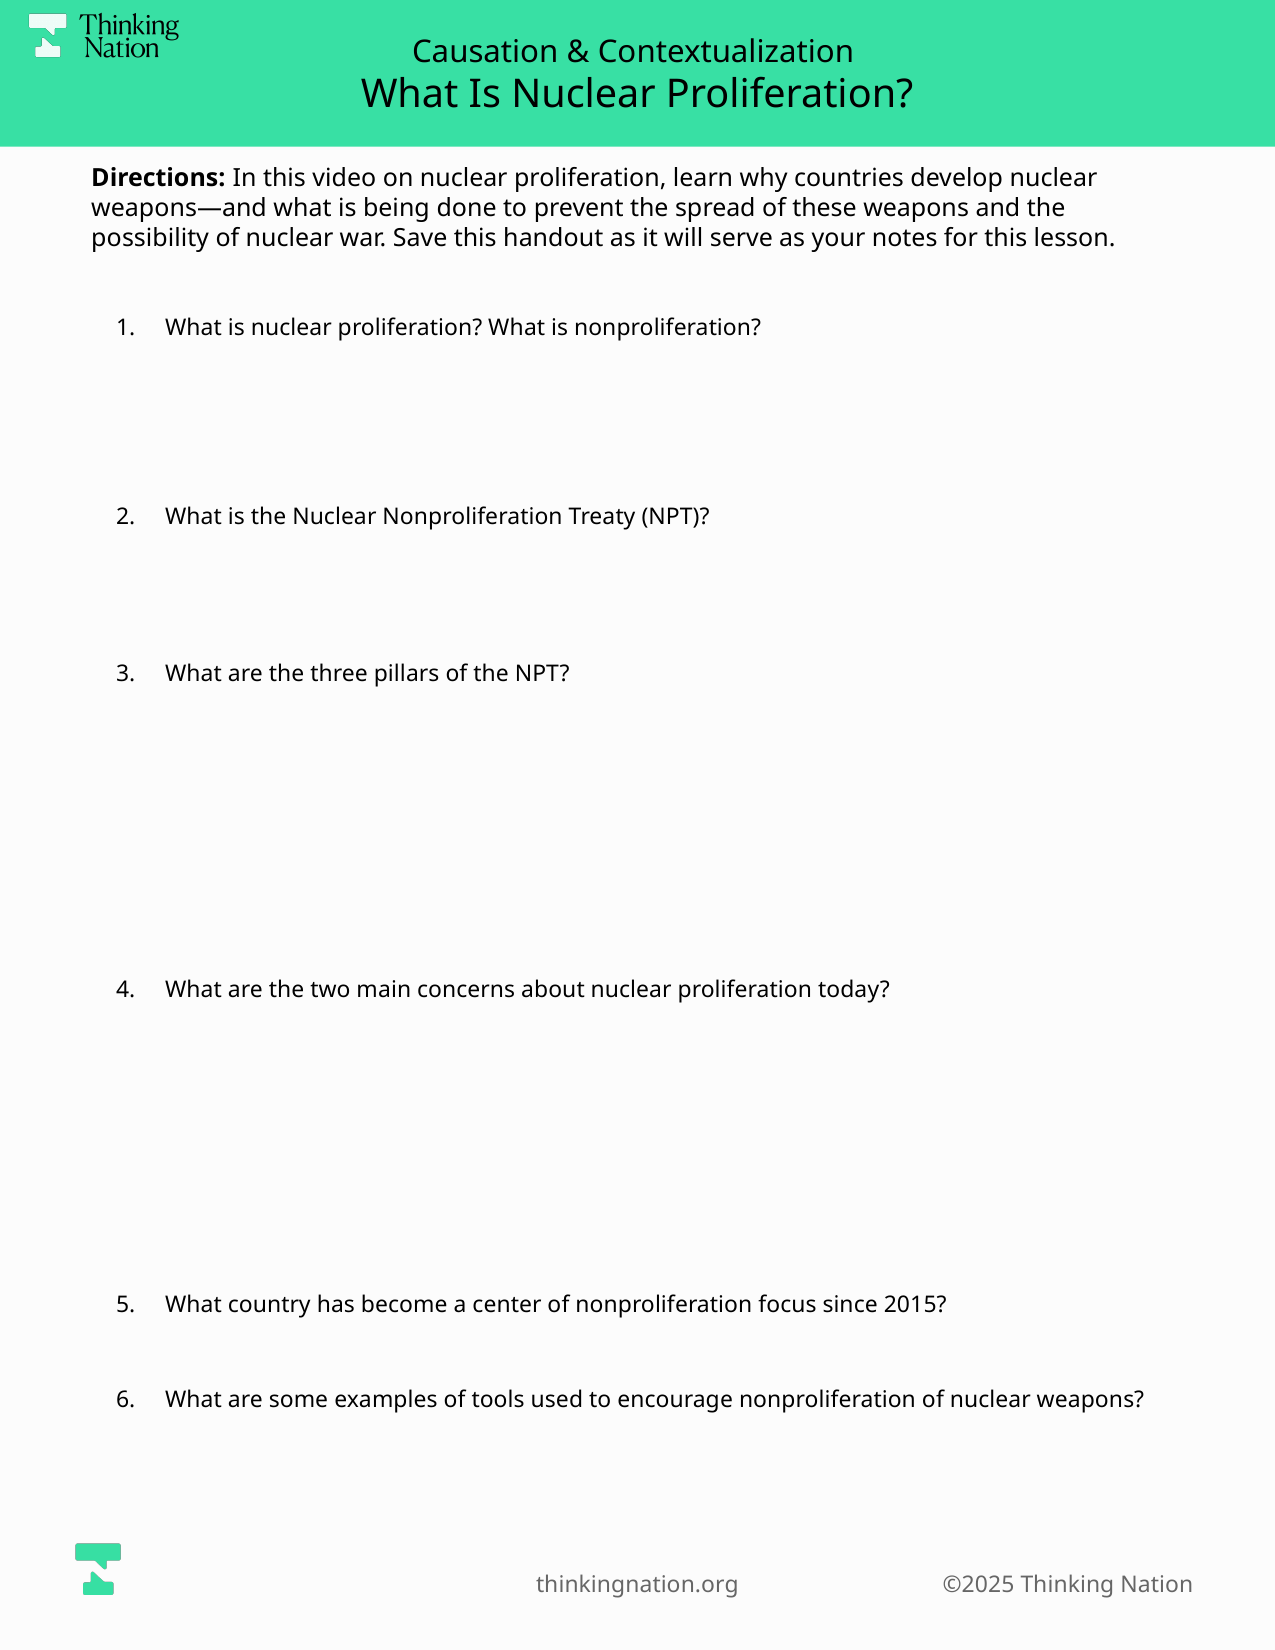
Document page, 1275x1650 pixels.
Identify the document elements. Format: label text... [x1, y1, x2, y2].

text_box Causation & Contextualization What Is Nuclear Proliferation? [0, 0, 1275, 147]
picture [12, 0, 184, 71]
picture [62, 1533, 134, 1605]
text_box ©2025 Thinking Nation [907, 1553, 1210, 1605]
text_box What is nuclear proliferation? What is nonproliferation? What is the Nuclear Nonproliferation Treaty (NPT)? What are the three pillars of the NPT? What are the two main concerns about nuclear proliferation today? What country has become a center of nonproliferation focus since 2015? What are some examples of tools used to encourage nonproliferation of nuclear weapons? [74, 293, 1210, 1506]
text_box thinkingnation.org [486, 1553, 789, 1605]
text_box Directions: In this video on nuclear proliferation, learn why countries develop nuclear weapons—and what is being done to prevent the spread of these weapons and the possibility of nuclear war. Save this handout as it will serve as your notes for this lesson. [76, 146, 1199, 264]
